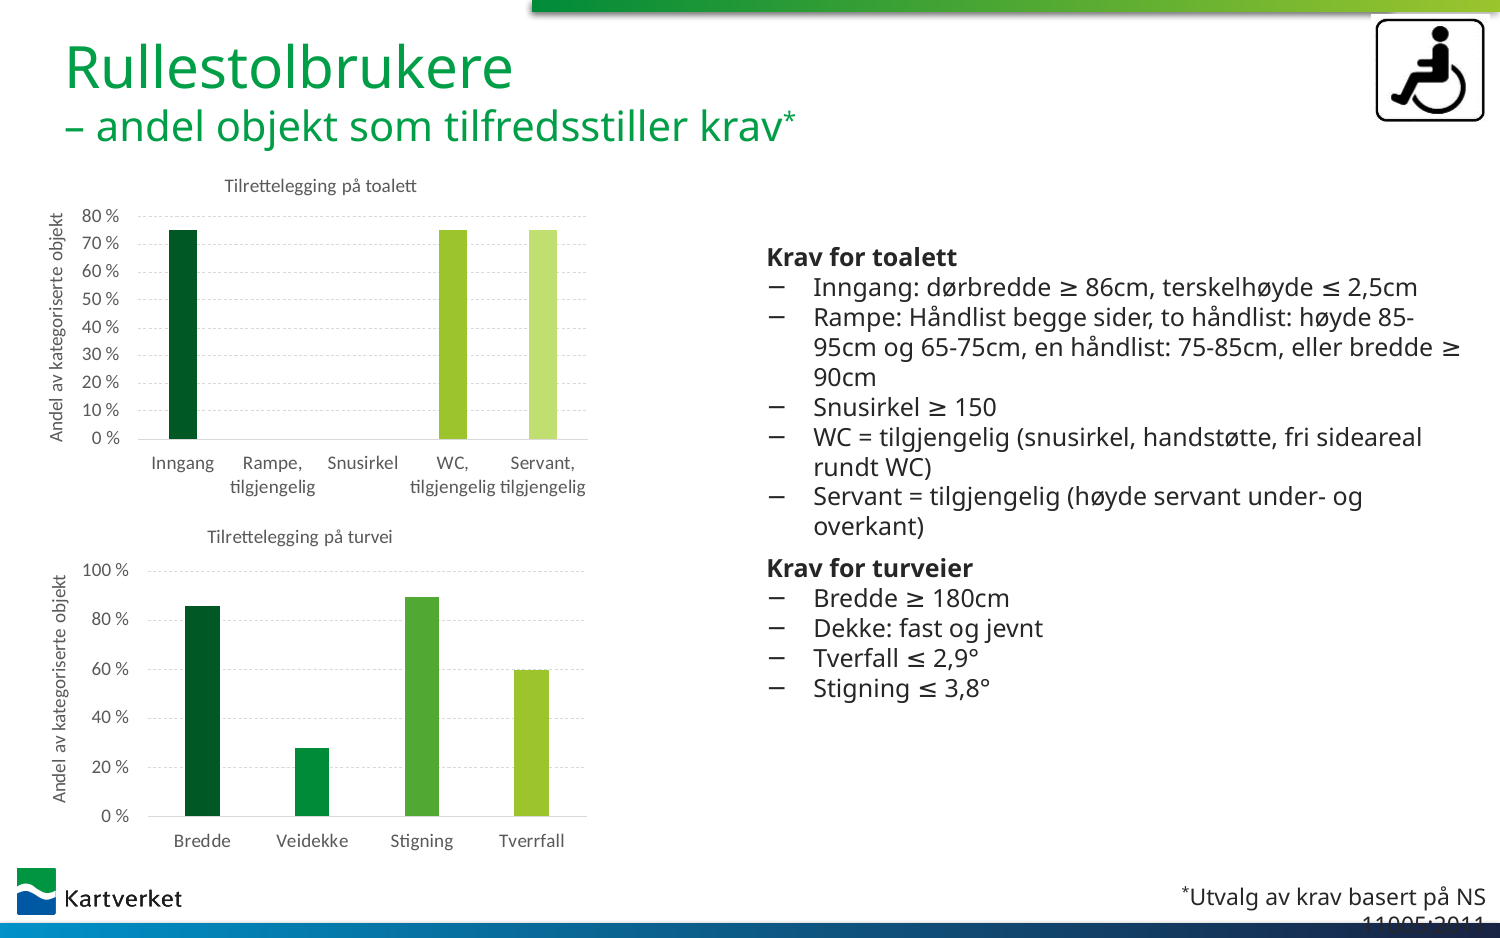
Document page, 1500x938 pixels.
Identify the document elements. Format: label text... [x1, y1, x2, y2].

text_box *Utvalg av krav basert på NS 11005:2011 [1068, 873, 1500, 938]
picture [41, 520, 598, 859]
picture [1371, 13, 1491, 127]
text_box Krav for toalett Inngang: dørbredde ≥ 86cm, terskelhøyde ≤ 2,5cm Rampe: Håndlist begge sider, to håndlist: høyde 85-95cm og 65-75cm, en håndlist: 75-85cm, eller bredde ≥ 90cm Snusirkel ≥ 150 WC = tilgjengelig (snusirkel, handstøtte, fri sideareal rundt WC) Servant = tilgjengelig (høyde servant under- og overkant) [751, 234, 1483, 545]
text_box Krav for turveier Bredde ≥ 180cm Dekke: fast og jevnt Tverfall ≤ 2,9° Stigning ≤ 3,8° [751, 545, 1483, 710]
picture [41, 166, 599, 505]
text_box Rullestolbrukere – andel objekt som tilfredsstiller krav* [49, 14, 1431, 158]
